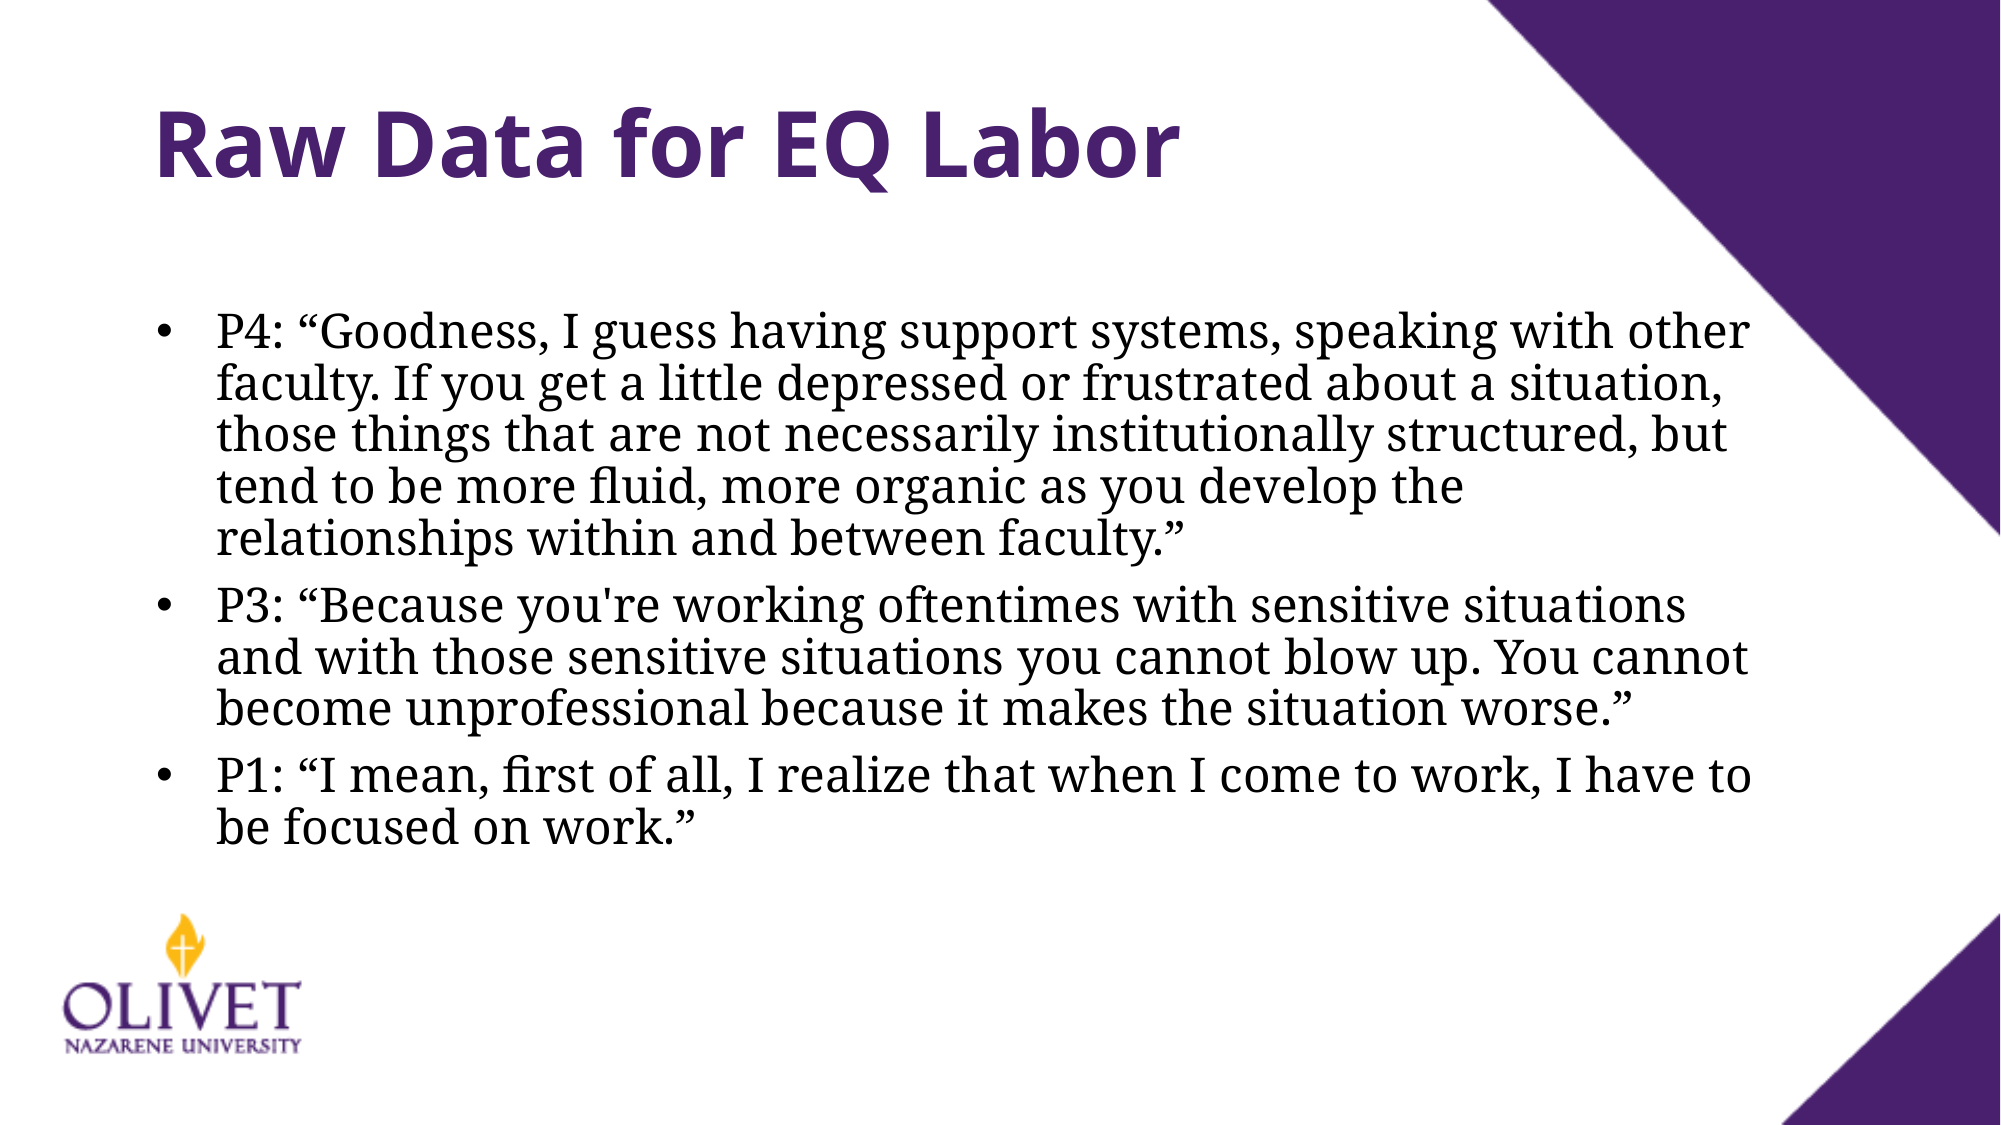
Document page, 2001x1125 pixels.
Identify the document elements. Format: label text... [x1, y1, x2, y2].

list P4: “Goodness, I guess having support systems, speaking with other faculty. If you get a little depressed or frustrated about a situation, those things that are not necessarily institutionally structured, but tend to be more fluid, more organic as you develop the relationships within and between faculty.” P3: “Because you're working oftentimes with sensitive situations and with those sensitive situations you cannot blow up. You cannot become unprofessional because it makes the situation worse.” P1: “I mean, first of all, I realize that when I come to work, I have to be focused on work.” [137, 299, 1772, 866]
title Raw Data for EQ Labor [137, 59, 1542, 237]
picture [0, 0, 2001, 1125]
